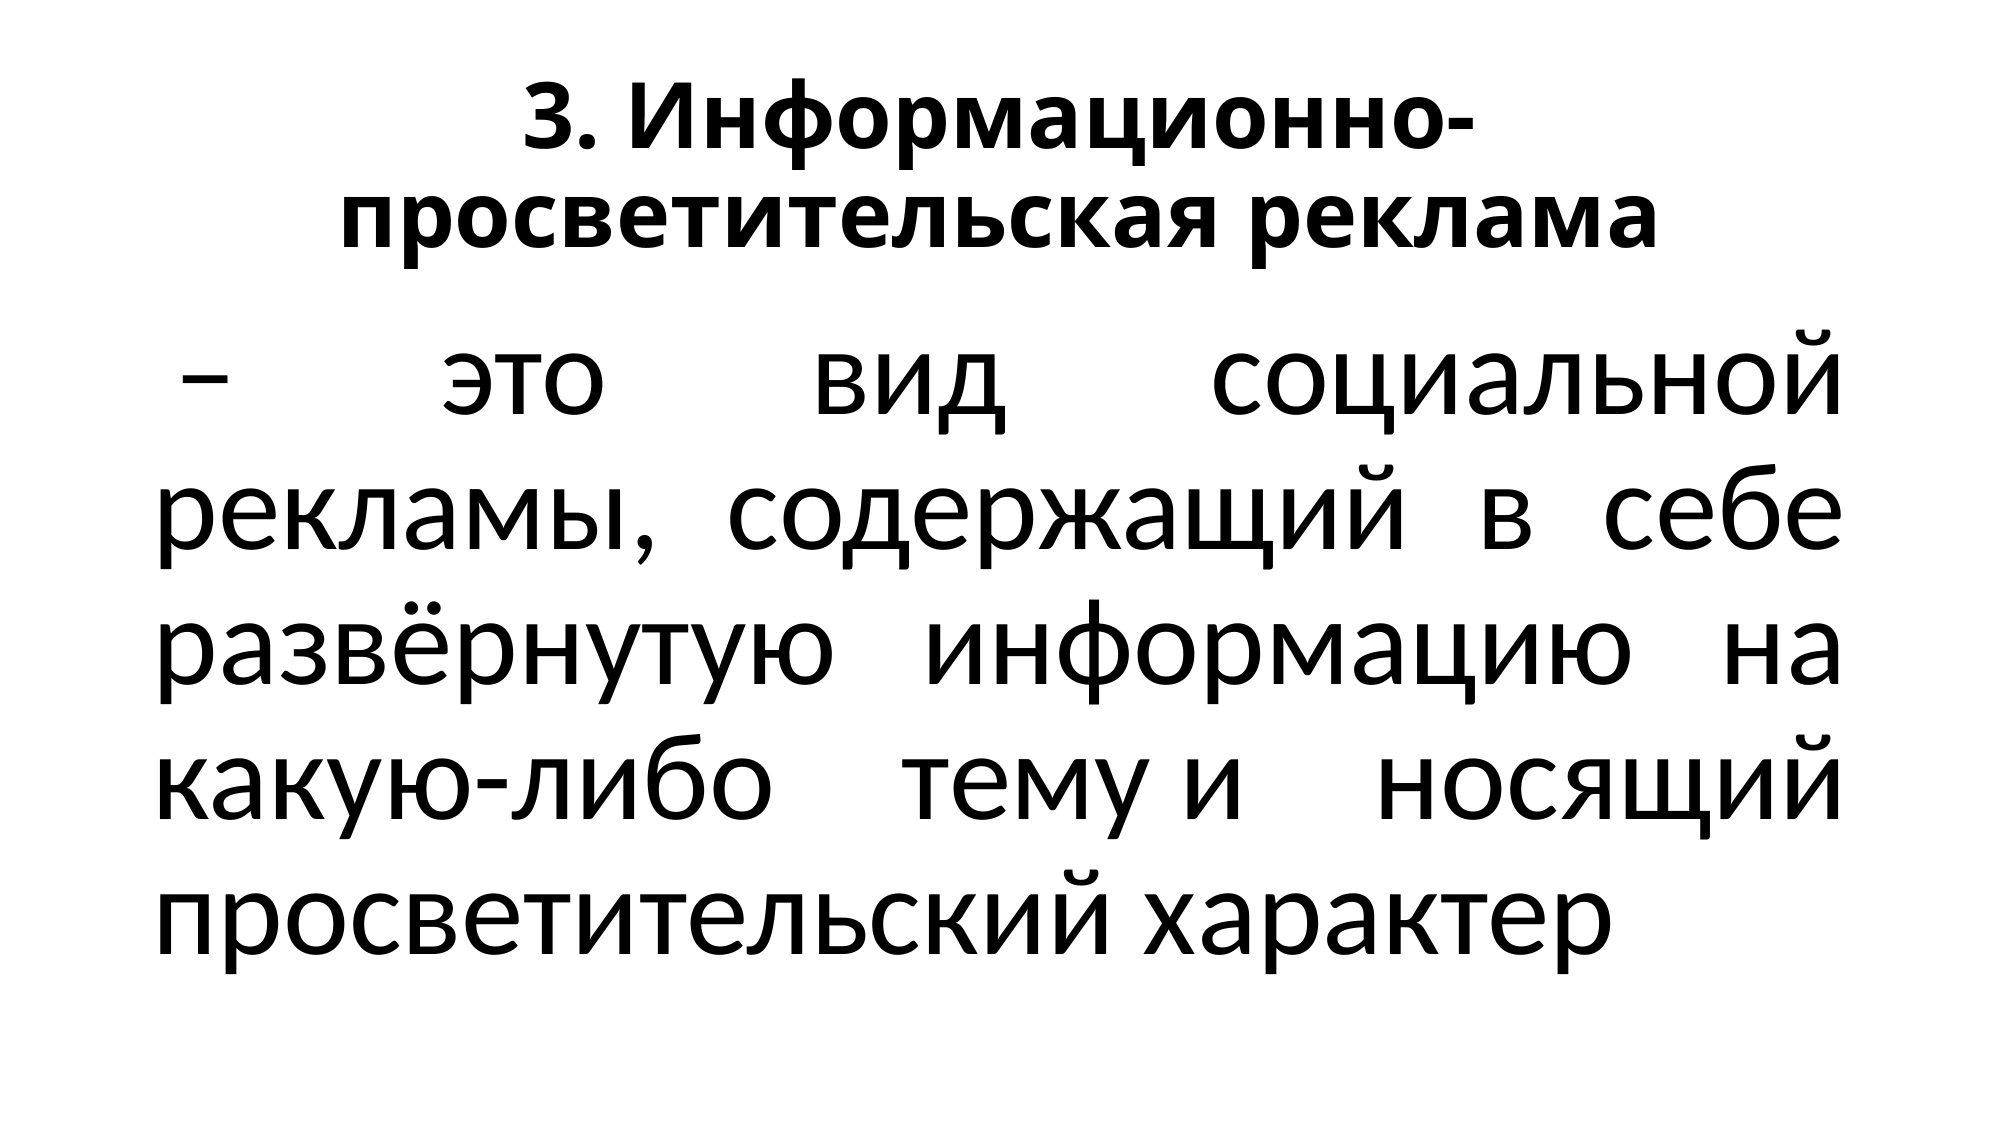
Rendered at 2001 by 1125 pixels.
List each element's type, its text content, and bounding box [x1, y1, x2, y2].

title 3. Инфoрмaциoннo-прoсвeтитeльскaя реклама [137, 59, 1863, 278]
list – это вид социальной рекламы, содержащий в себе развёрнутую информацию на какую-либо тему и носящий просветительский характер [137, 299, 1863, 1014]
